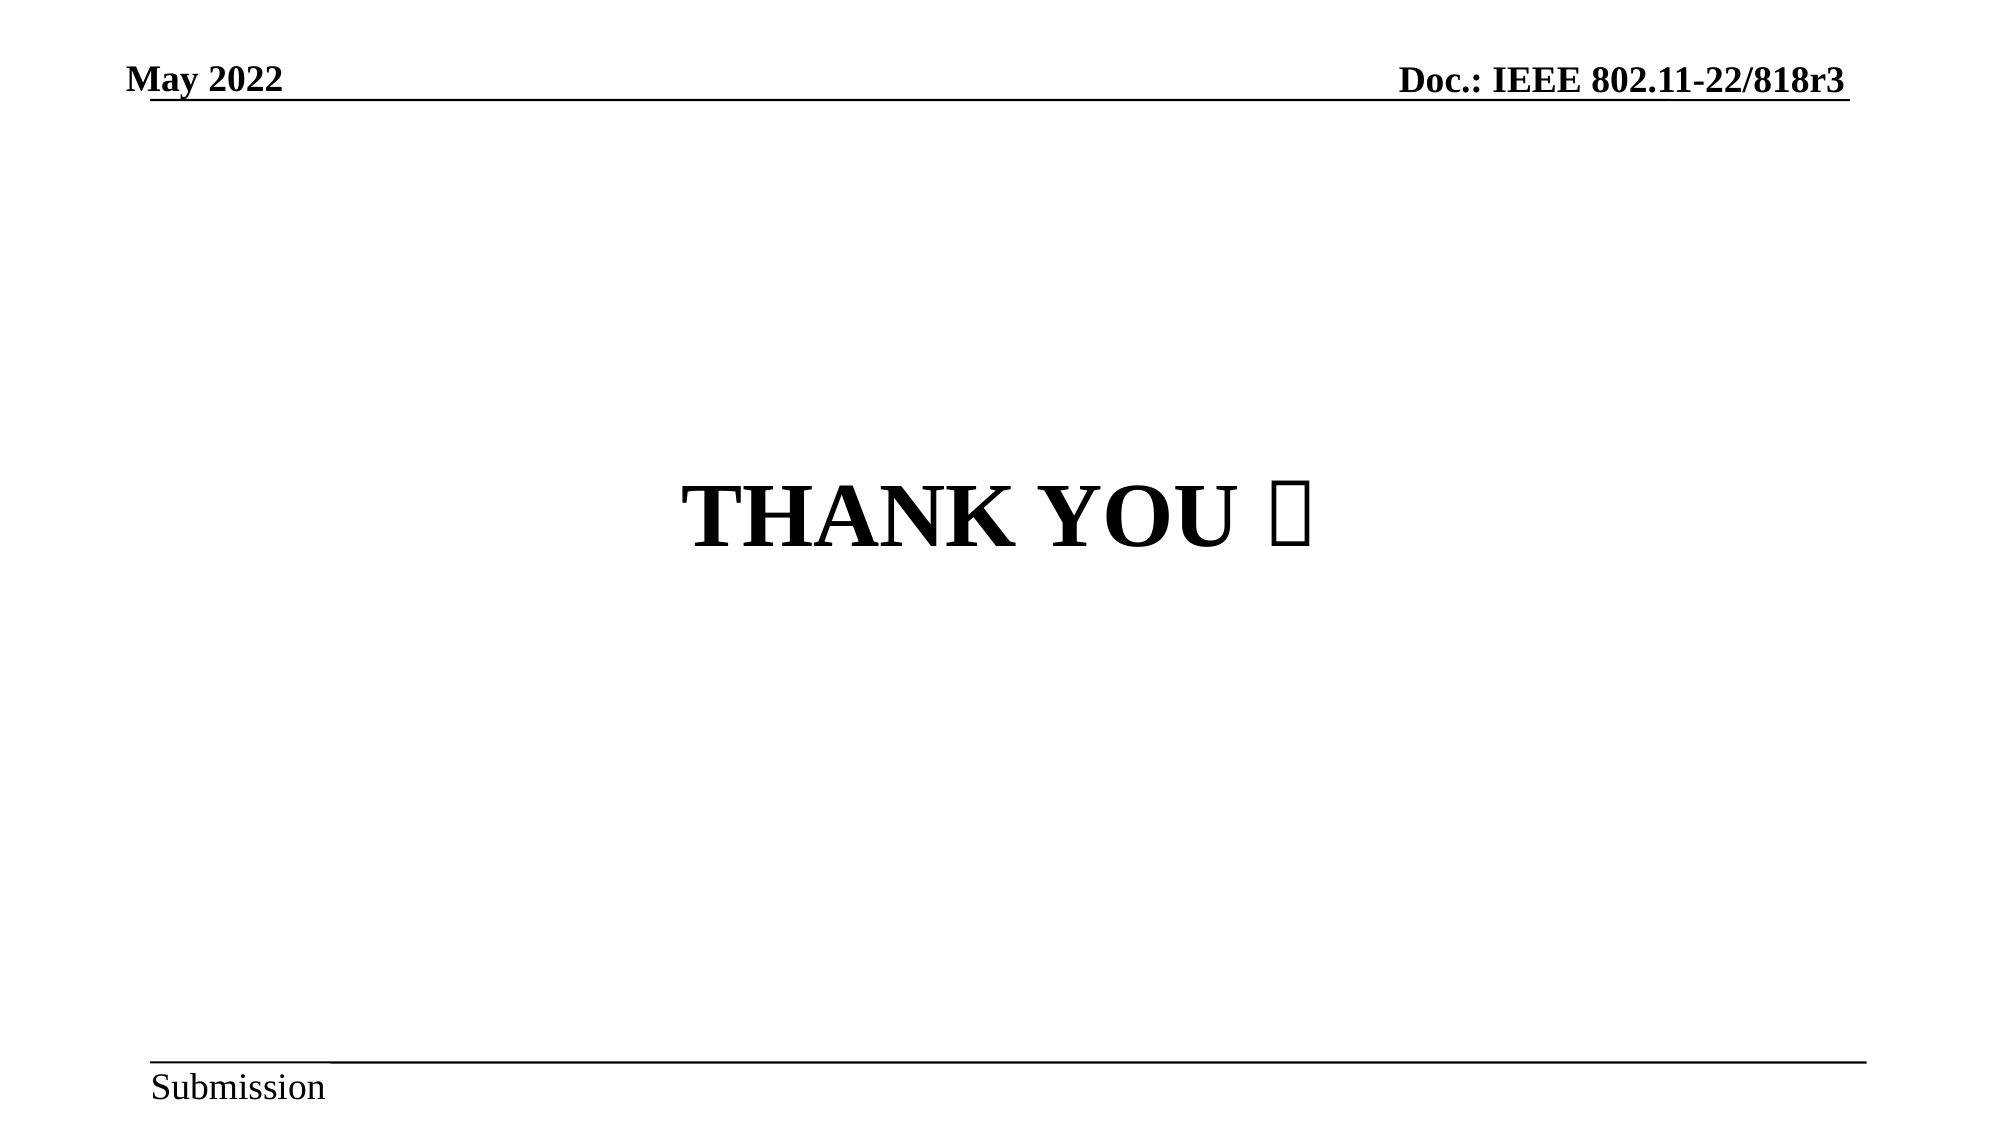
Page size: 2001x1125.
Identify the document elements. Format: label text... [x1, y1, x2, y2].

list THANK YOU  [137, 447, 1863, 678]
